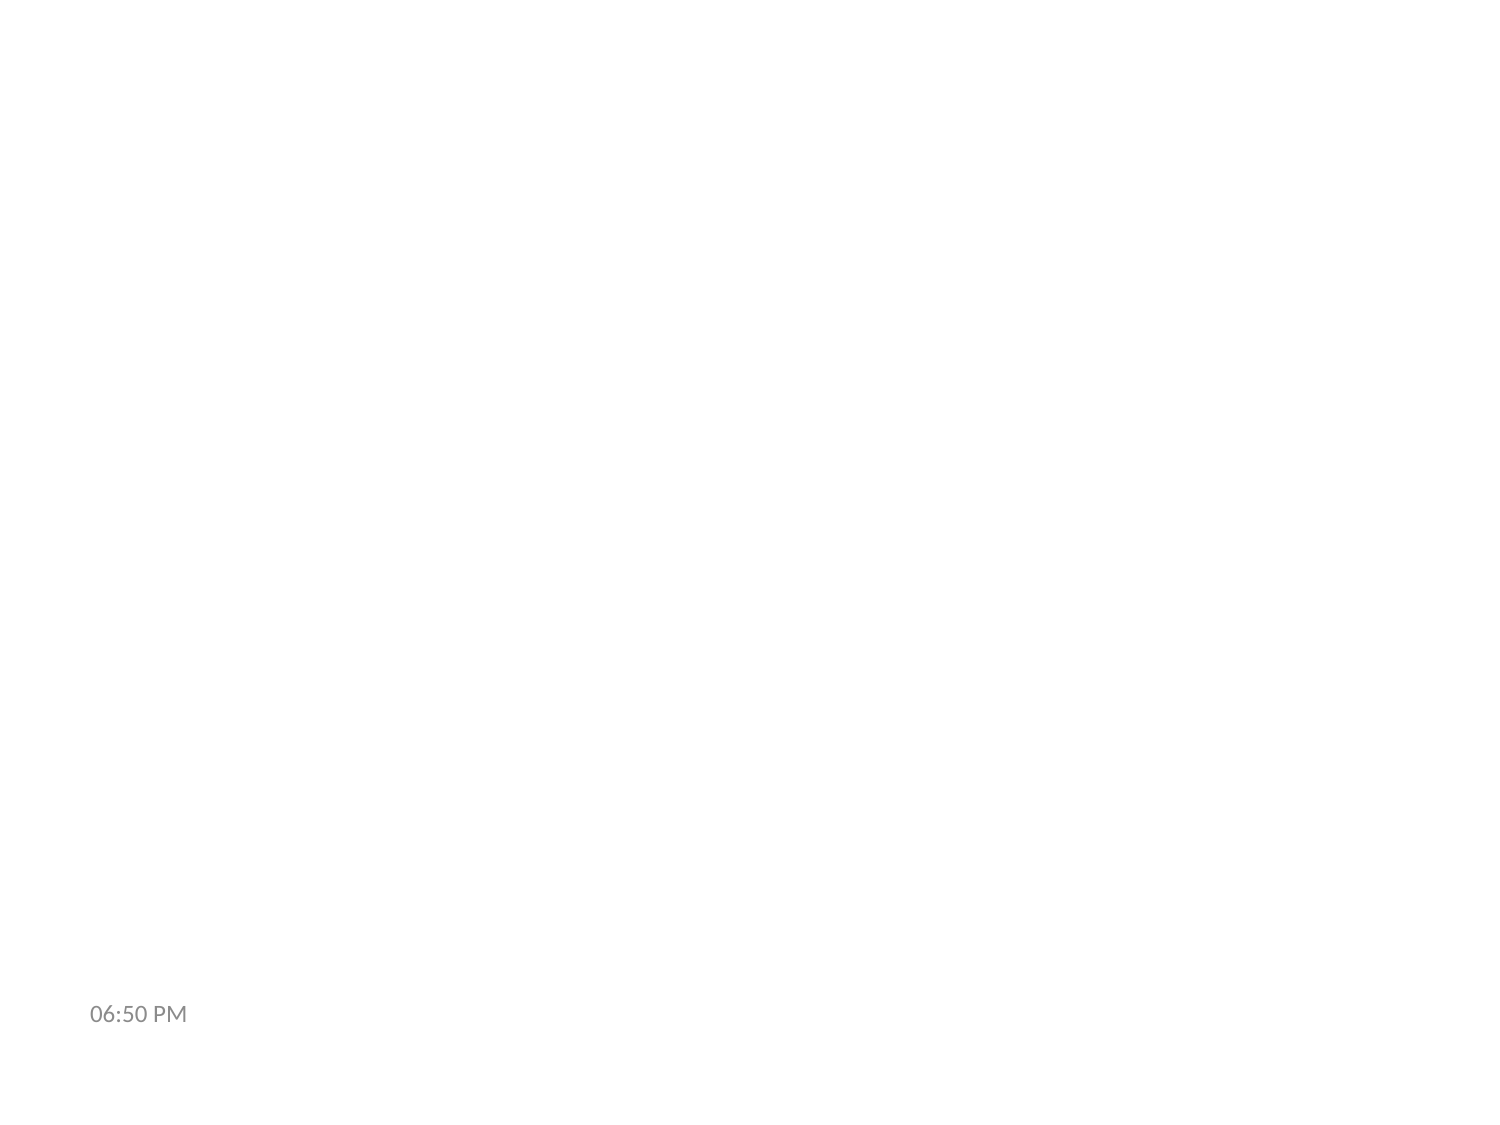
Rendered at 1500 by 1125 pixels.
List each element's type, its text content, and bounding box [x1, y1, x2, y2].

text_box 3:35 PM [75, 982, 425, 1043]
